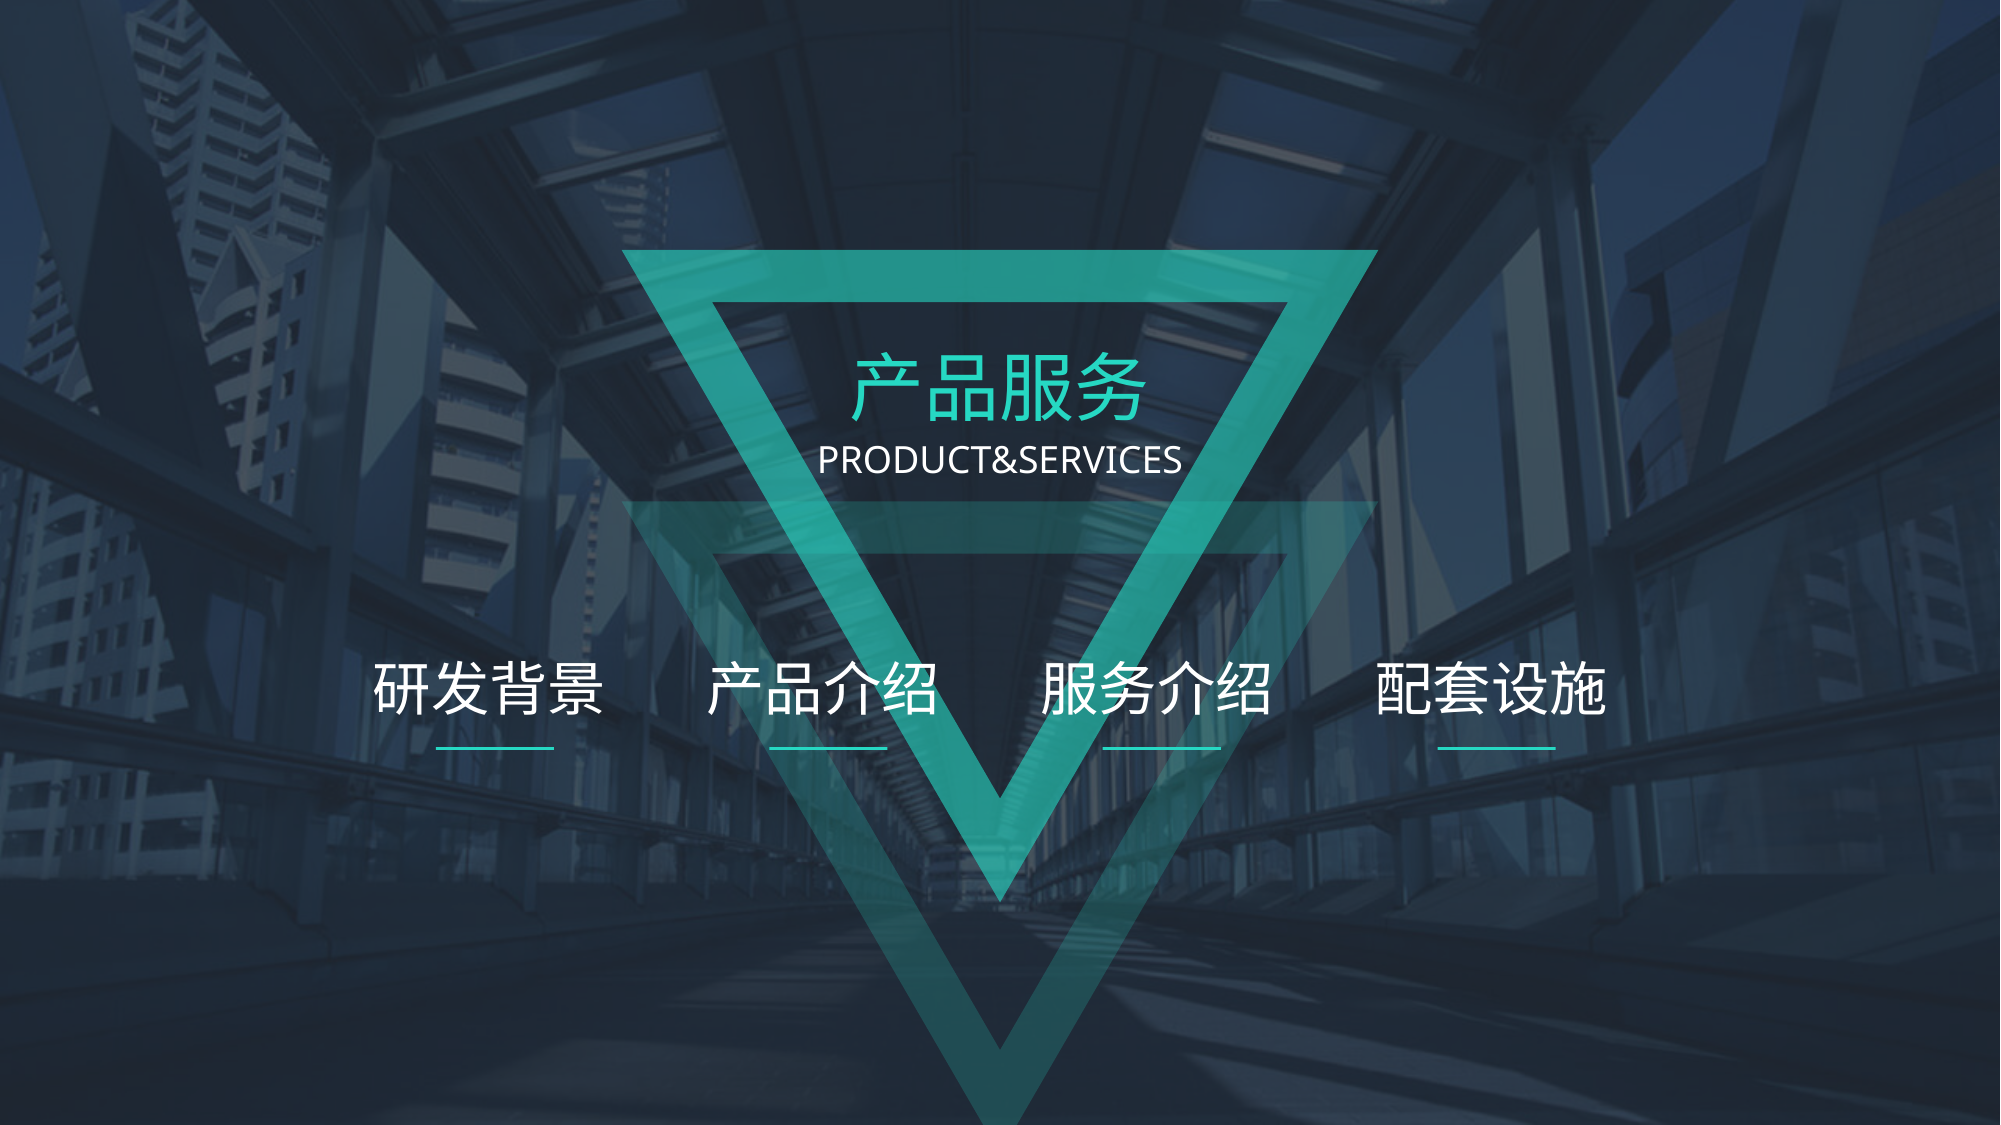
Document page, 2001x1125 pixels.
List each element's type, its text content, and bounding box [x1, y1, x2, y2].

list 产品服务 [793, 342, 1207, 432]
list 配套设施 [1343, 651, 1639, 731]
list 产品介绍 [675, 651, 971, 731]
list 服务介绍 [1009, 651, 1305, 731]
list PRODUCT&SERVICES [791, 432, 1209, 489]
list 研发背景 [341, 651, 637, 731]
